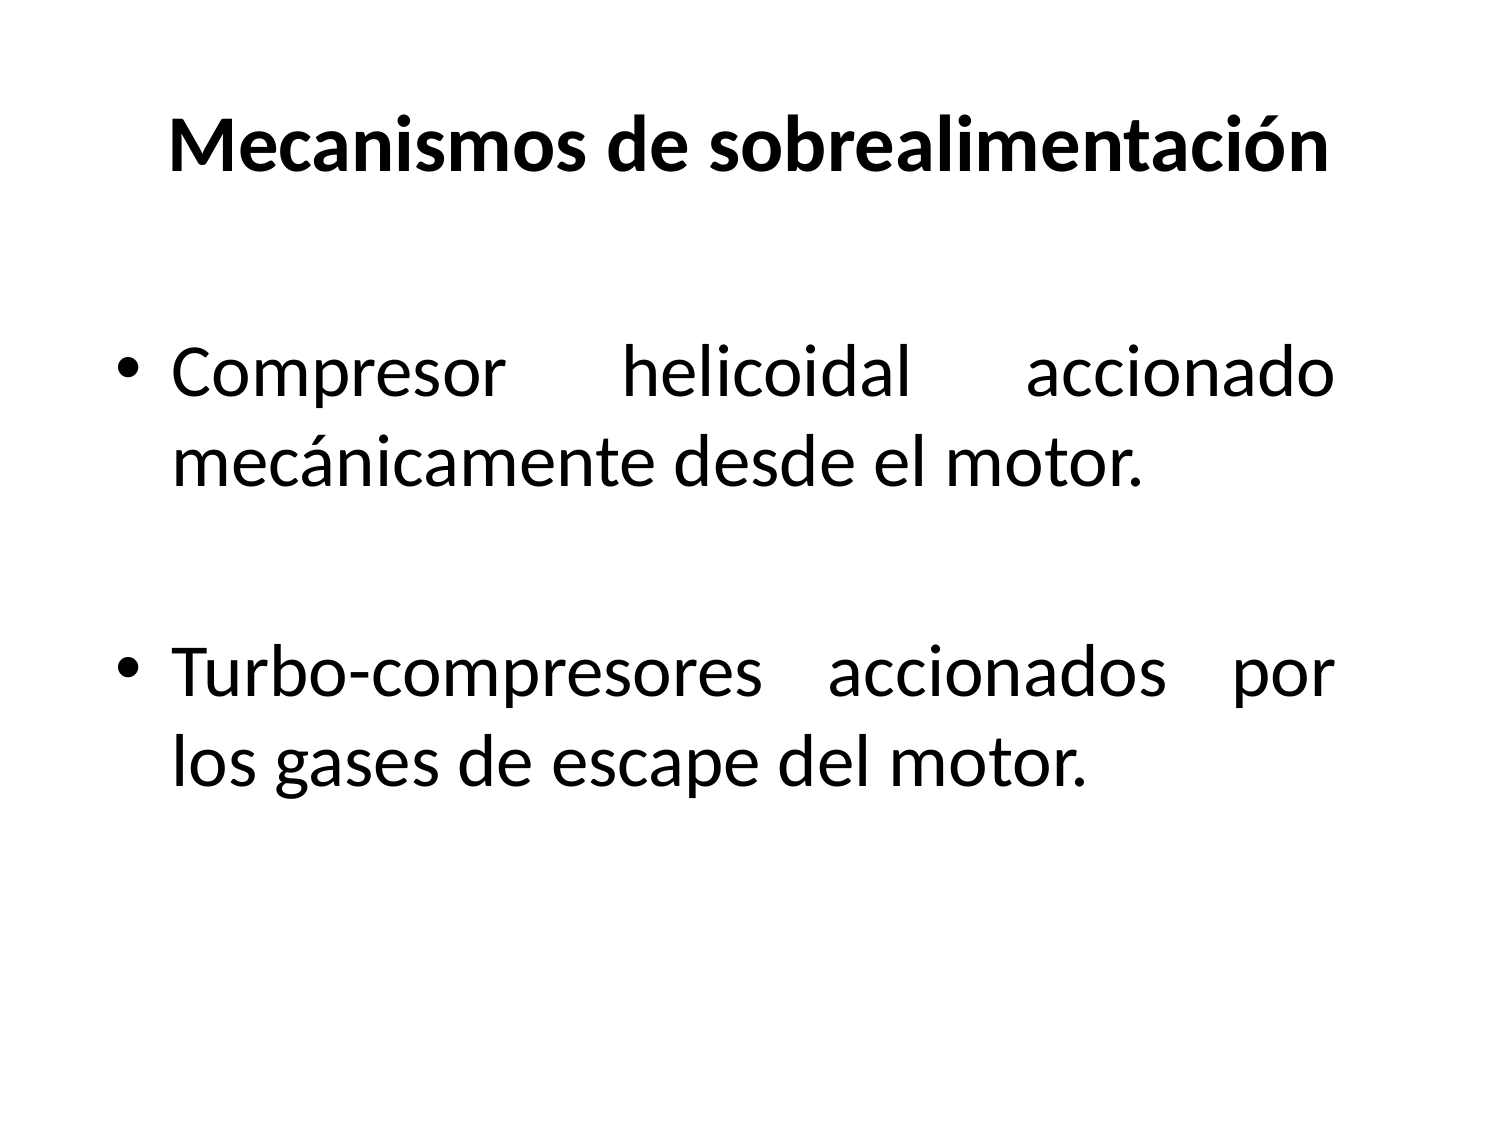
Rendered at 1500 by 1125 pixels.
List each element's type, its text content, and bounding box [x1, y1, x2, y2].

list Compresor helicoidal accionado mecánicamente desde el motor. Turbo-compresores accionados por los gases de escape del motor. [100, 314, 1353, 882]
title Mecanismos de sobrealimentación [75, 45, 1425, 233]
